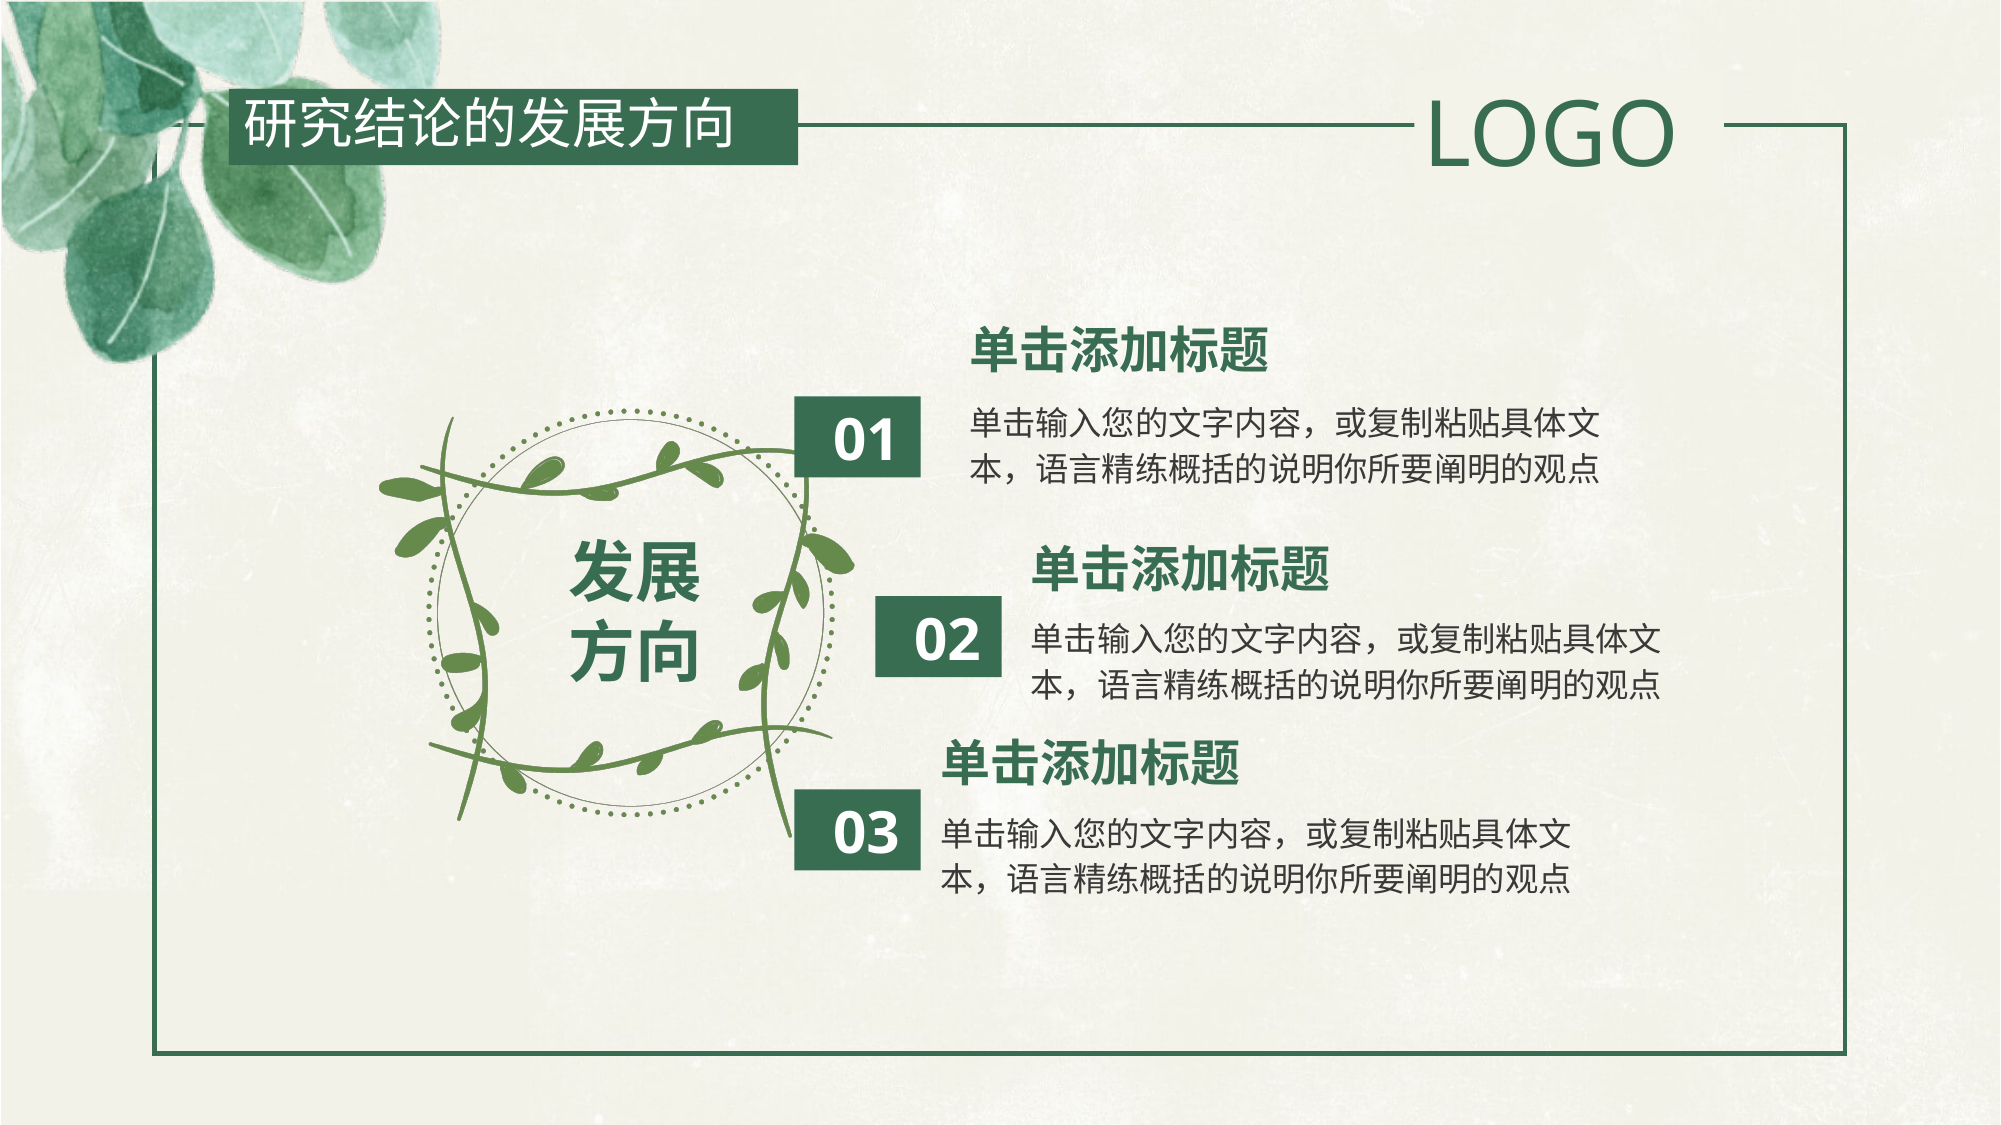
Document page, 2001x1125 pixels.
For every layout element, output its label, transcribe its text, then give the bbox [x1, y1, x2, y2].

title 研究结论的发展方向 [228, 88, 970, 164]
text_box 单击输入您的文字内容，或复制粘贴具体文本，语言精练概括的说明你所要阐明的观点 [1072, 396, 1633, 489]
picture [1, 0, 2000, 1125]
text_box 单击添加标题 [1072, 537, 1413, 598]
text_box 单击输入您的文字内容，或复制粘贴具体文本，语言精练概括的说明你所要阐明的观点 [1072, 806, 1578, 899]
text_box 单击添加标题 [1072, 318, 1351, 379]
text_box 单击输入您的文字内容，或复制粘贴具体文本，语言精练概括的说明你所要阐明的观点 [1072, 612, 1682, 704]
text_box 单击添加标题 [1072, 731, 1322, 792]
